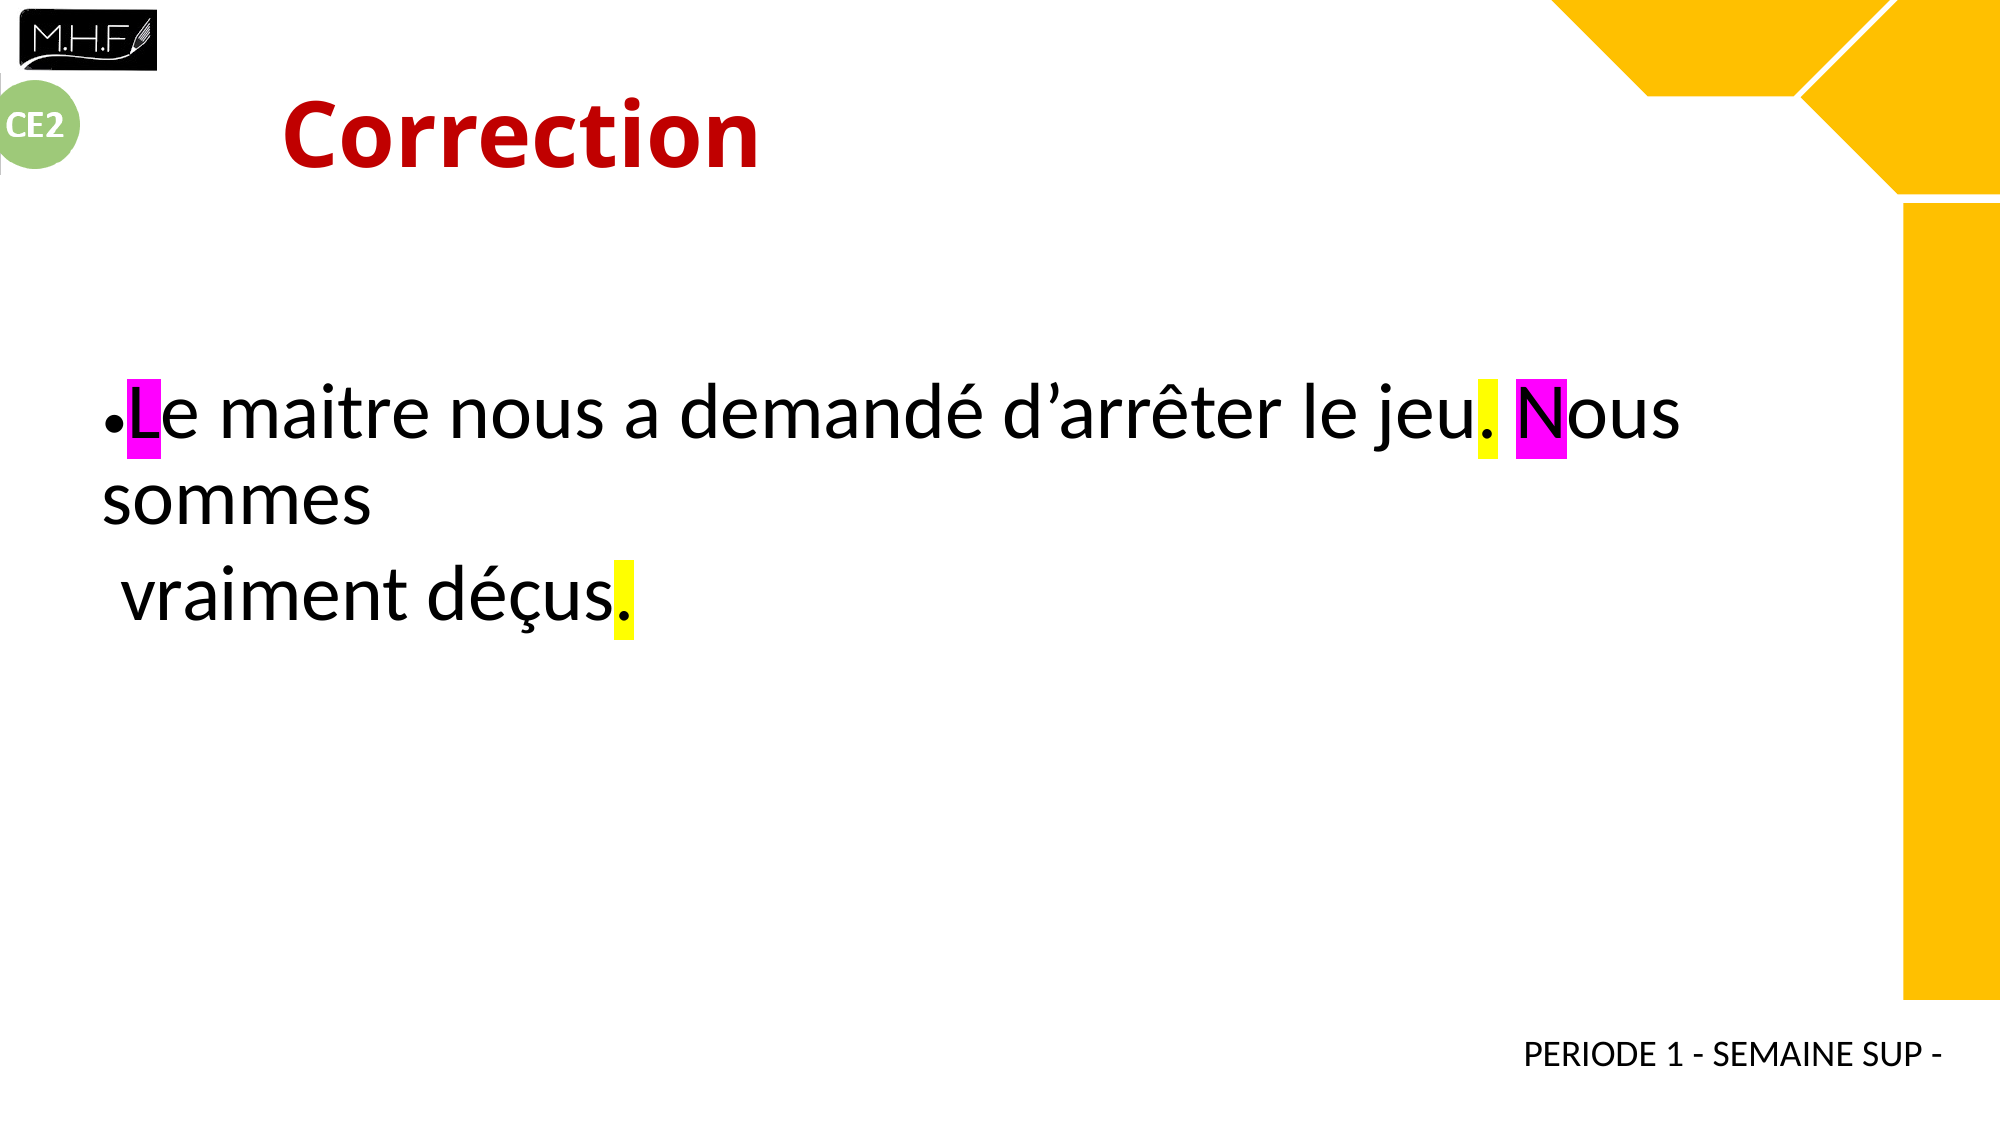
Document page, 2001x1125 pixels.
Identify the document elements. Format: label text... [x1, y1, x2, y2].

text_box [1799, 0, 2000, 196]
title Correction [265, 29, 1526, 247]
picture [0, 7, 157, 175]
text_box PERIODE 1 - SEMAINE SUP - [1362, 1021, 1967, 1082]
text_box [1549, 0, 1892, 98]
text_box •Le maitre nous a demandé d’arrêter le jeu. Nous sommes vraiment déçus. [86, 321, 1918, 646]
text_box [1902, 202, 2000, 1001]
